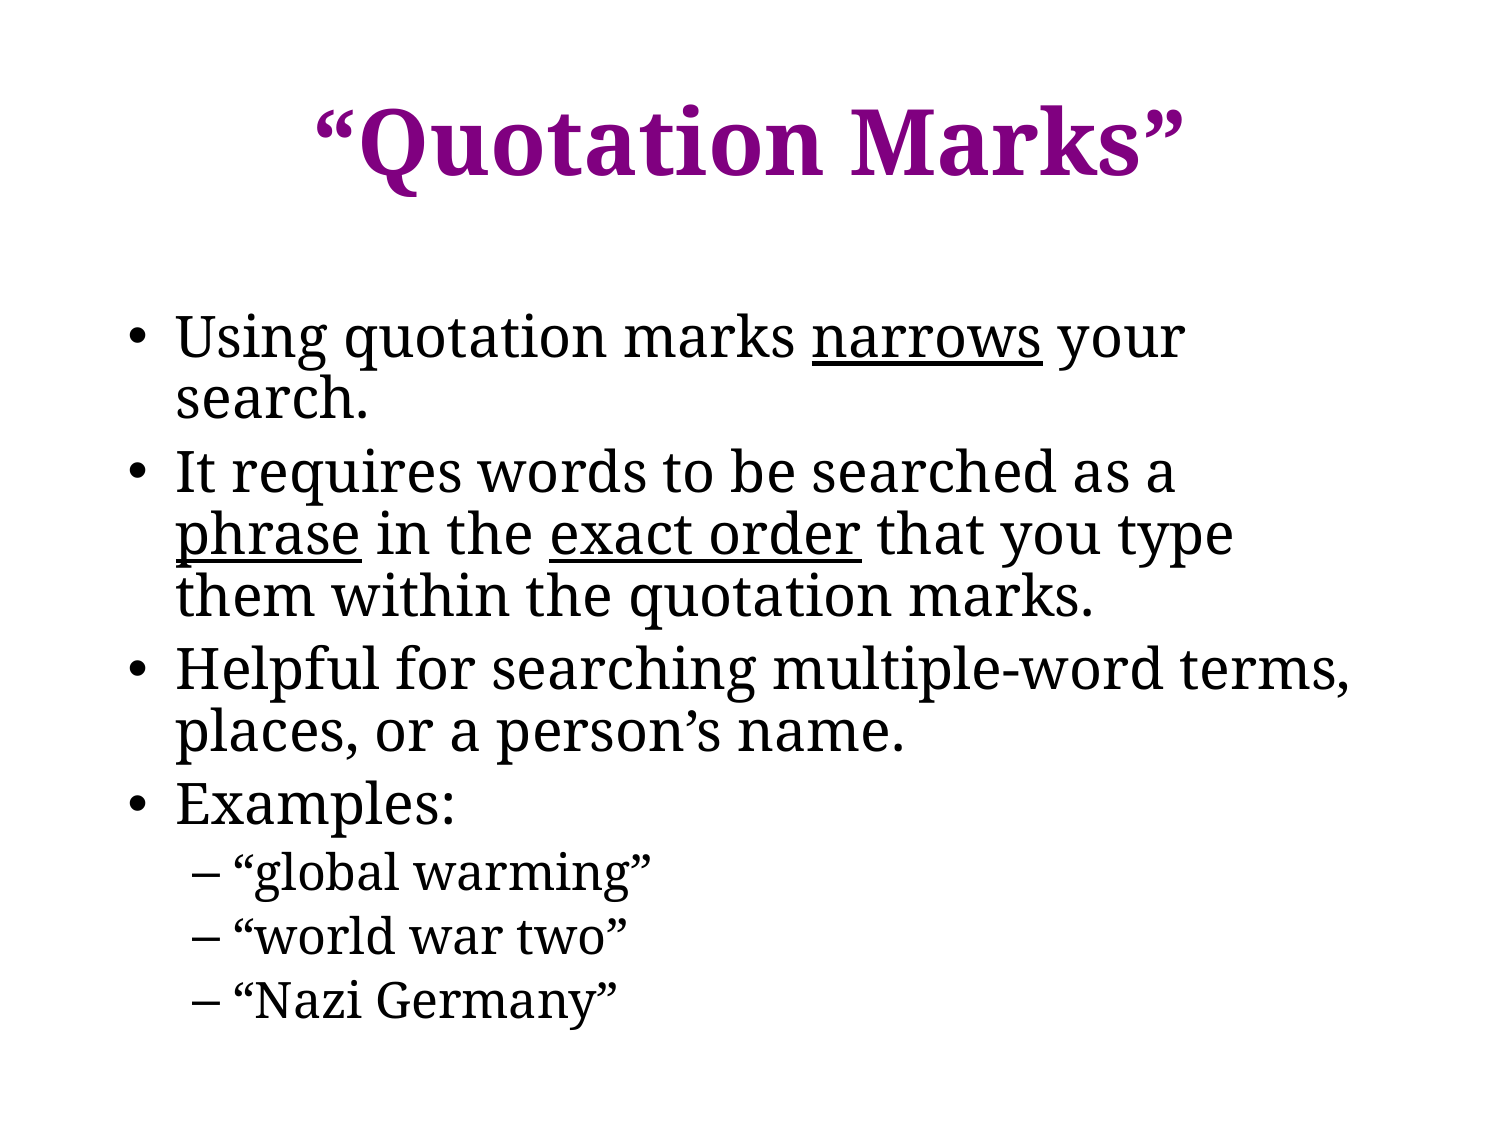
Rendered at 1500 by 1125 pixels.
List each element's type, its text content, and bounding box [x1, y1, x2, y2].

list Using quotation marks narrows your search. It requires words to be searched as a phrase in the exact order that you type them within the quotation marks. Helpful for searching multiple-word terms, places, or a person’s name. Examples: “global warming” “world war two” “Nazi Germany” [112, 299, 1375, 1038]
title “Quotation Marks” [75, 45, 1425, 233]
